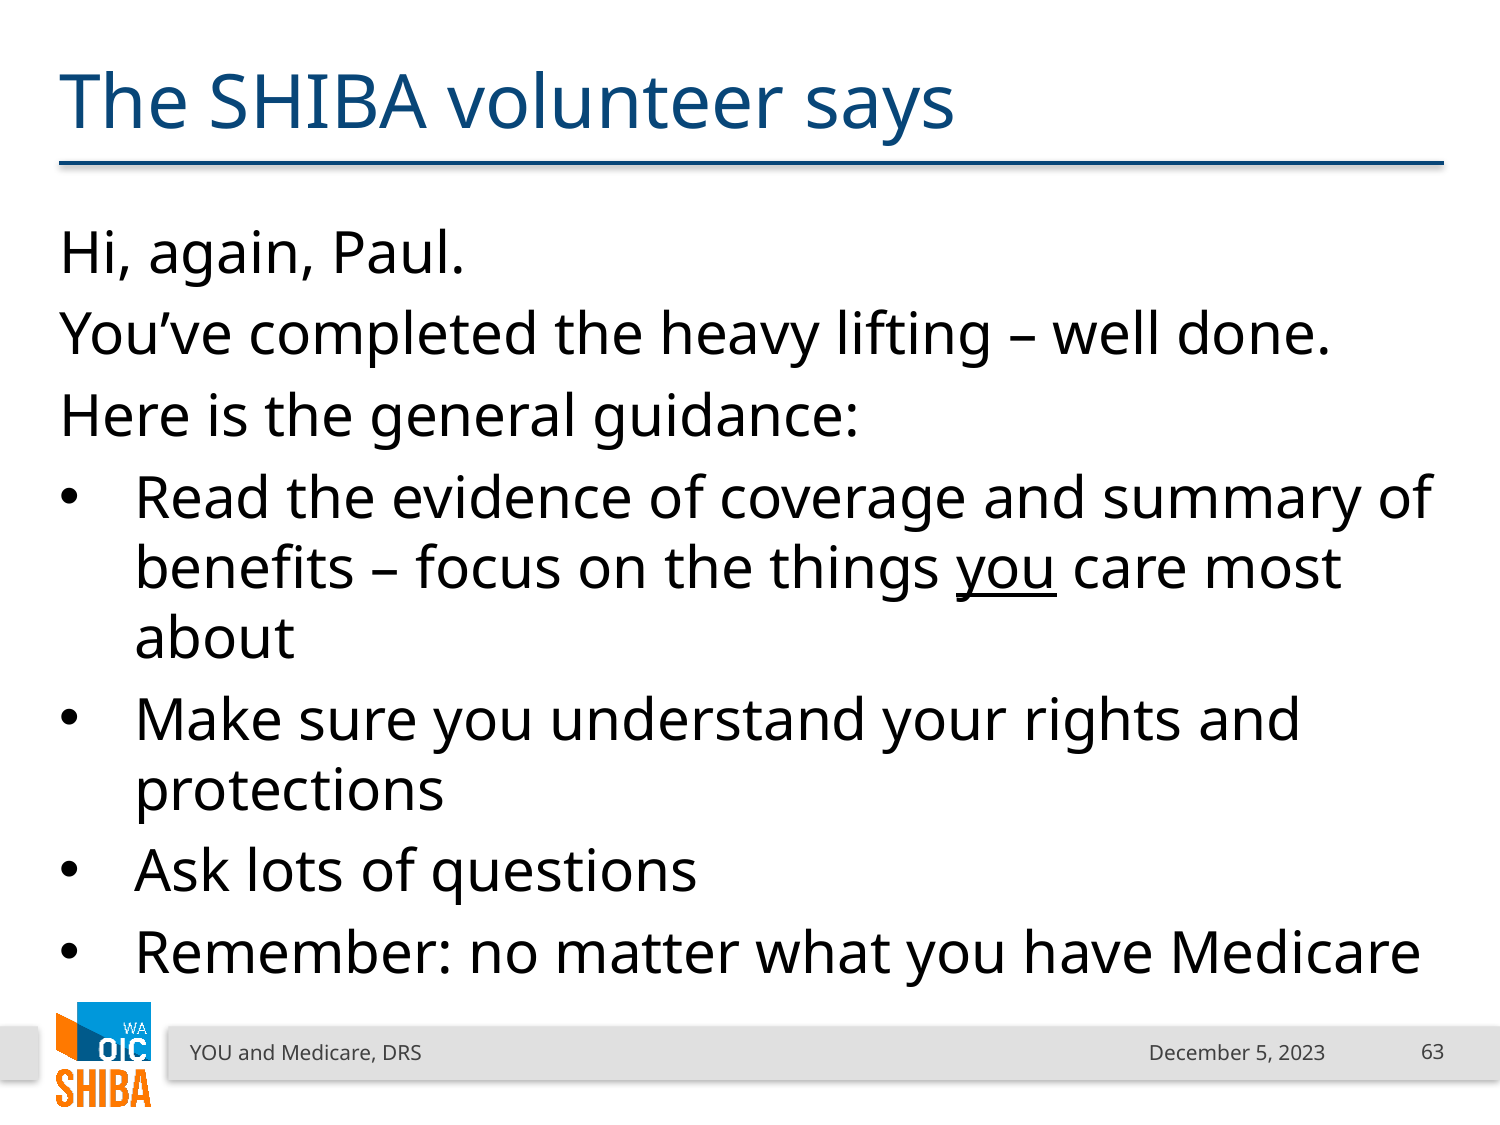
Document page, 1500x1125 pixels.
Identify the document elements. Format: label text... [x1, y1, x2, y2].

picture [56, 1002, 151, 1107]
slide_number 63 [1339, 1035, 1445, 1069]
title The SHIBA volunteer says [59, 53, 1445, 164]
list Hi, again, Paul. You’ve completed the heavy lifting – well done. Here is the general guidance: Read the evidence of coverage and summary of benefits – focus on the things you care most about Make sure you understand your rights and protections Ask lots of questions Remember: no matter what you have Medicare [59, 215, 1445, 958]
footer YOU and Medicare, DRS [190, 1035, 785, 1069]
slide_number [975, 1035, 1326, 1069]
